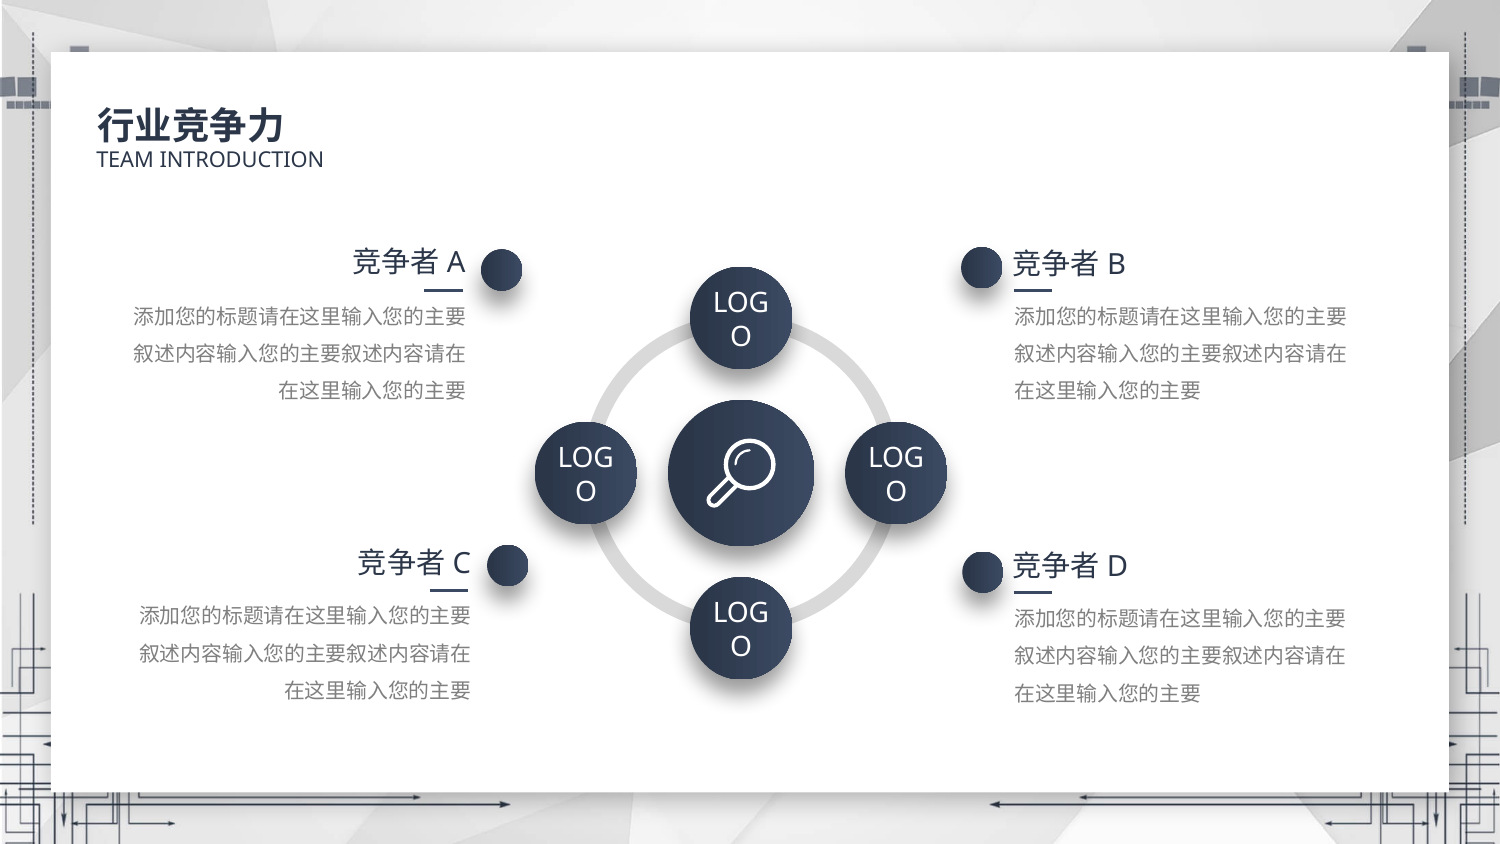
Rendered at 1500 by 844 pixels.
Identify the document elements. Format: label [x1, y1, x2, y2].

picture [0, 0, 1500, 844]
text_box [114, 235, 523, 413]
text_box [534, 266, 948, 680]
text_box [96, 90, 341, 177]
text_box [962, 539, 1366, 710]
text_box [120, 537, 529, 708]
text_box [961, 237, 1366, 413]
